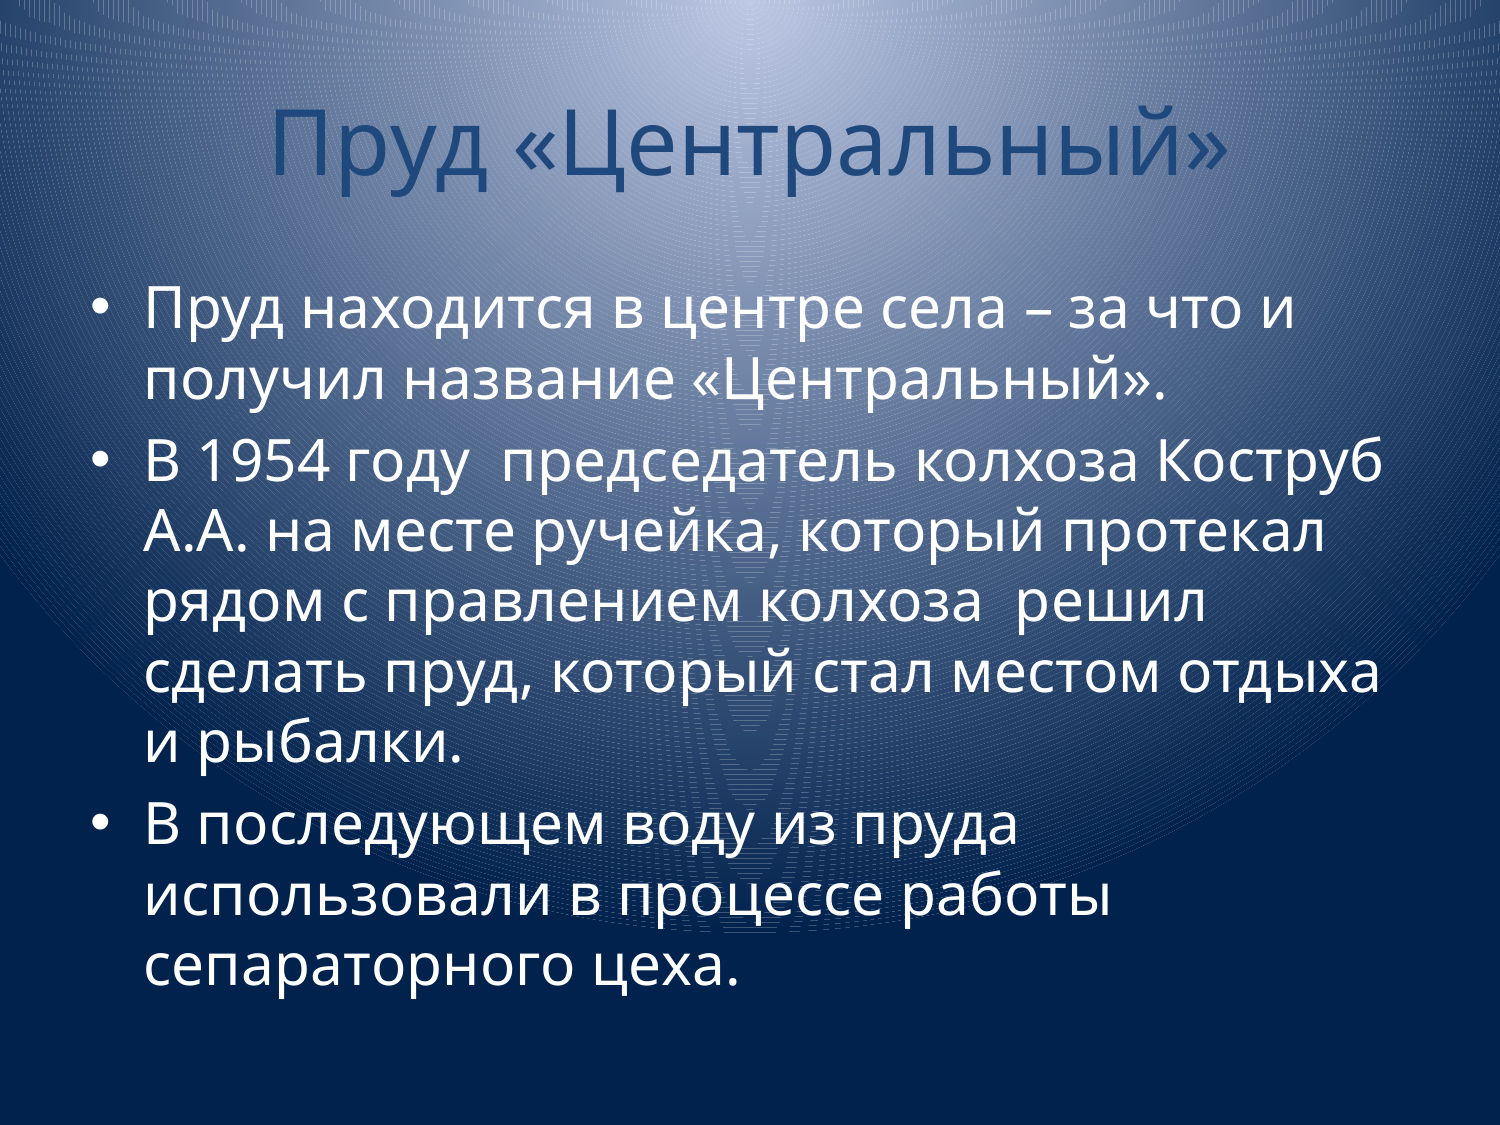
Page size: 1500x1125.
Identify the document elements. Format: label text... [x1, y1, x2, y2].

title Пруд «Центральный» [75, 45, 1425, 233]
list Пруд находится в центре села – за что и получил название «Центральный». В 1954 году председатель колхоза Коструб А.А. на месте ручейка, который протекал рядом с правлением колхоза решил сделать пруд, который стал местом отдыха и рыбалки. В последующем воду из пруда использовали в процессе работы сепараторного цеха. [75, 262, 1425, 1005]
